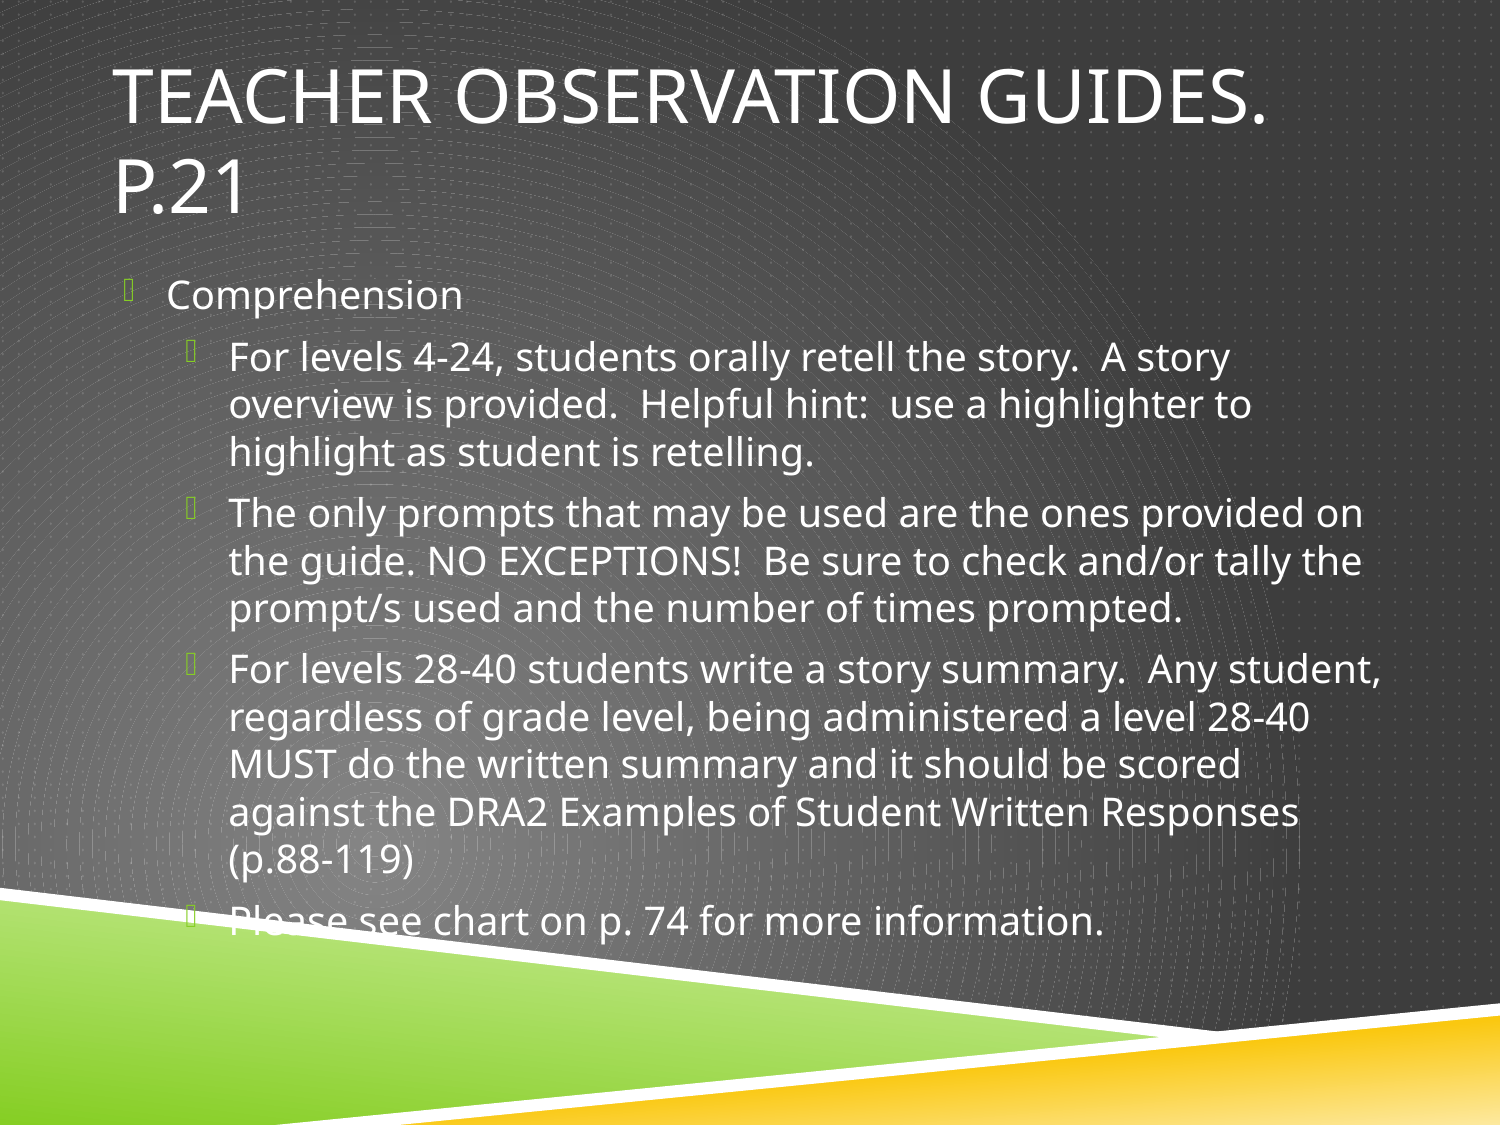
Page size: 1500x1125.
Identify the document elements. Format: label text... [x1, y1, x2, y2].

list Comprehension For levels 4-24, students orally retell the story. A story overview is provided. Helpful hint: use a highlighter to highlight as student is retelling. The only prompts that may be used are the ones provided on the guide. NO EXCEPTIONS! Be sure to check and/or tally the prompt/s used and the number of times prompted. For levels 28-40 students write a story summary. Any student, regardless of grade level, being administered a level 28-40 MUST do the written summary and it should be scored against the DRA2 Examples of Student Written Responses (p.88-119) Please see chart on p. 74 for more information. [112, 262, 1388, 955]
title Teacher Observation Guides. P.21 [112, 45, 1388, 233]
